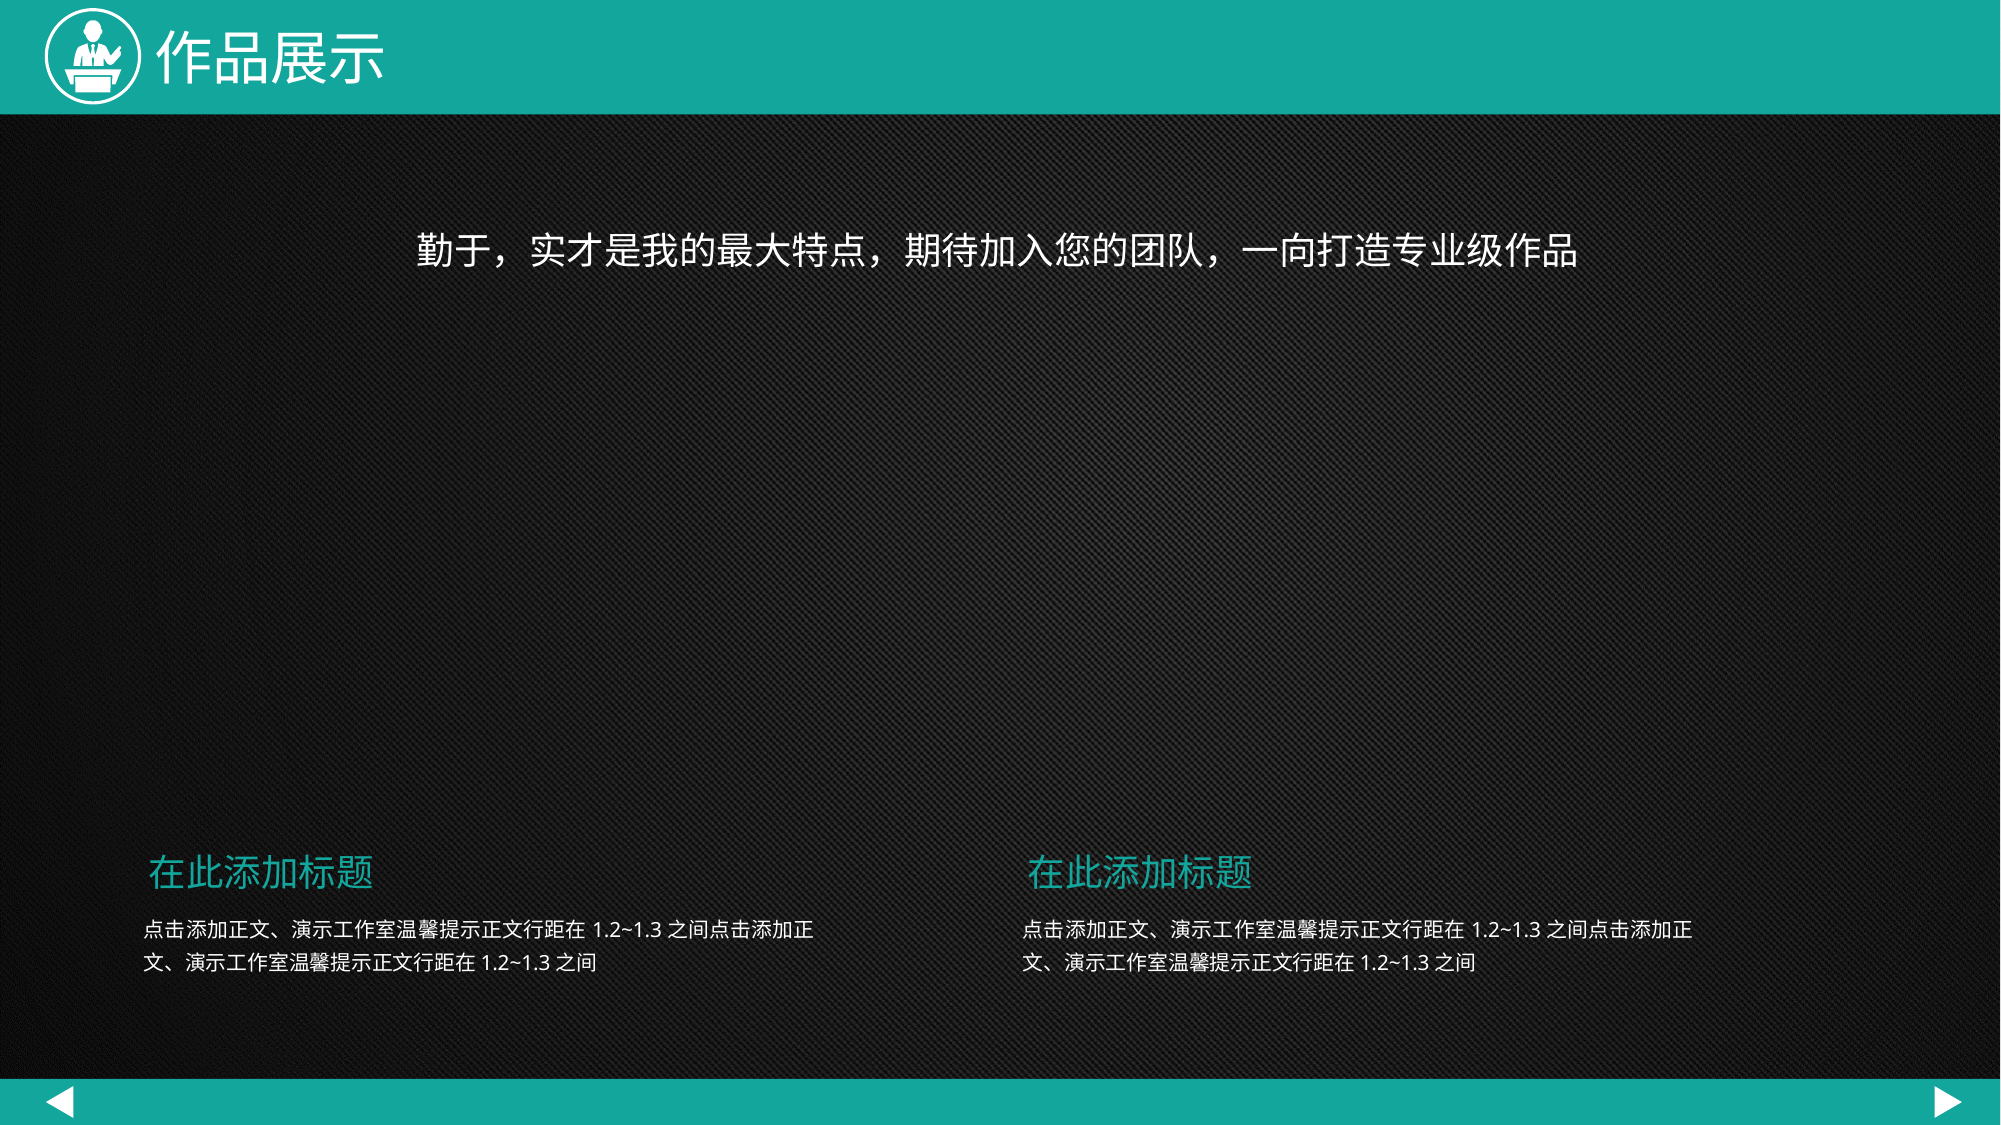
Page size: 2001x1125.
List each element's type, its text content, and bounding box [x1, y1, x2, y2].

picture [0, 0, 2001, 1125]
text_box 在此添加标题 [1013, 841, 1338, 902]
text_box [0, 1078, 2000, 1125]
text_box 在此添加标题 [133, 841, 459, 902]
text_box 点击添加正文、演示工作室温馨提示正文行距在1.2~1.3之间点击添加正文、演示工作室温馨提示正文行距在1.2~1.3之间 [1008, 902, 1709, 982]
text_box 作品展示 [140, 13, 571, 99]
text_box 点击添加正文、演示工作室温馨提示正文行距在1.2~1.3之间点击添加正文、演示工作室温馨提示正文行距在1.2~1.3之间 [128, 902, 830, 982]
text_box [0, 0, 2000, 115]
text_box 勤于，实才是我的最大特点，期待加入您的团队，一向打造专业级作品 [401, 196, 1598, 280]
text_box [46, 9, 140, 103]
